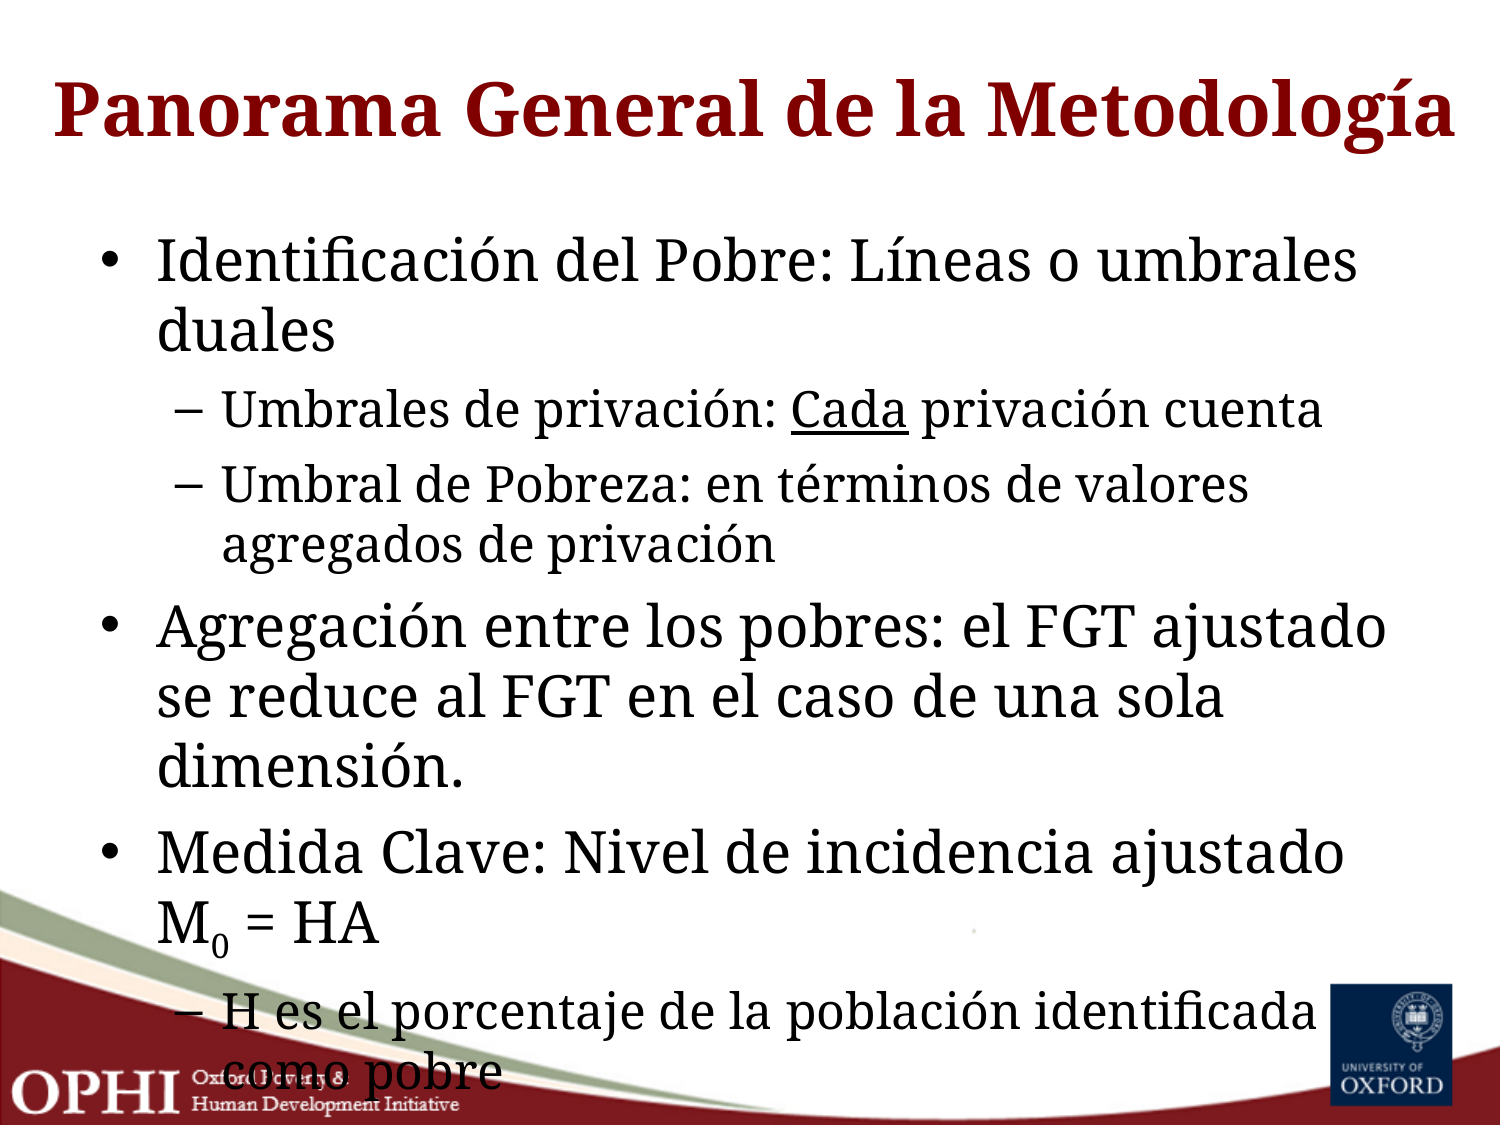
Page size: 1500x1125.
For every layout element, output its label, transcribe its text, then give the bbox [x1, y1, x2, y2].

picture [0, 0, 1500, 1125]
list Identificación del Pobre: Líneas o umbrales duales Umbrales de privación: Cada privación cuenta Umbral de Pobreza: en términos de valores agregados de privación Agregación entre los pobres: el FGT ajustado se reduce al FGT en el caso de una sola dimensión. Medida Clave: Nivel de incidencia ajustado M0 = HA H es el porcentaje de la población identificada como pobre A es el promedio de privaciones que la población experimenta al mismo tiempo, o intensidad [85, 215, 1444, 718]
title Panorama General de la Metodología [12, 54, 1500, 185]
